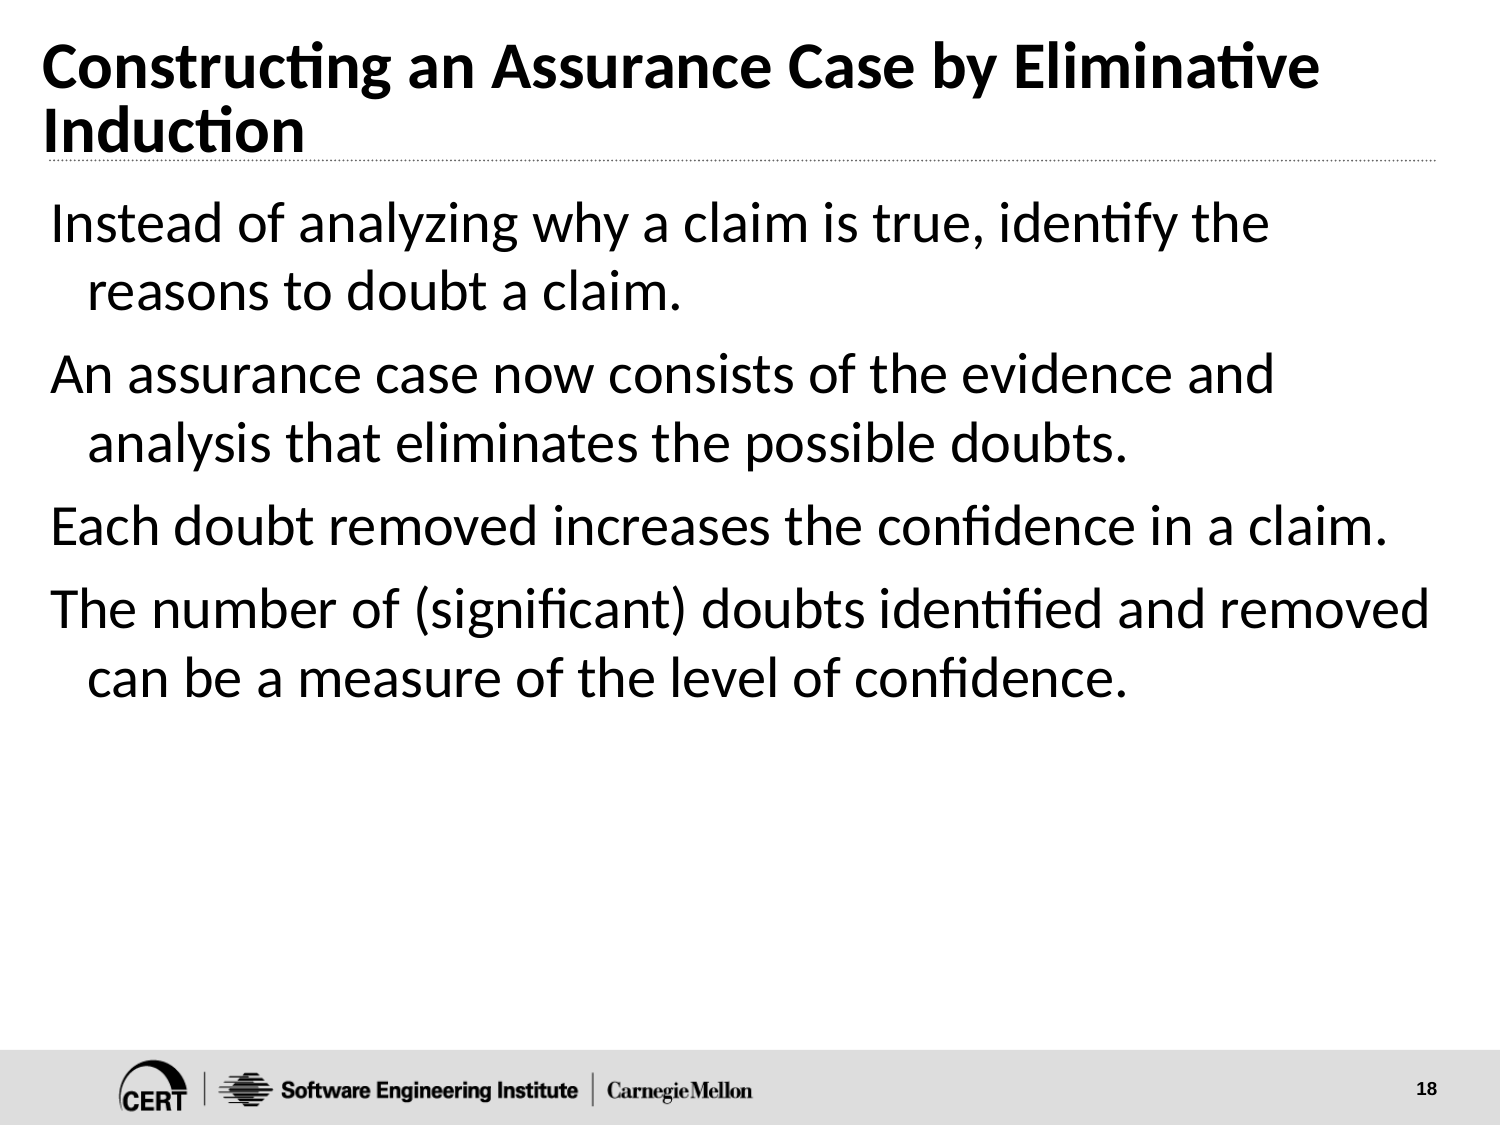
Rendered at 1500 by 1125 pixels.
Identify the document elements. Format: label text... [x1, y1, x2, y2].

title Constructing an Assurance Case by Eliminative Induction [42, 37, 1434, 155]
picture [102, 1056, 765, 1117]
list Instead of analyzing why a claim is true, identify the reasons to doubt a claim. An assurance case now consists of the evidence and analysis that eliminates the possible doubts. Each doubt removed increases the confidence in a claim. The number of (significant) doubts identified and removed can be a measure of the level of confidence. [49, 187, 1438, 1001]
